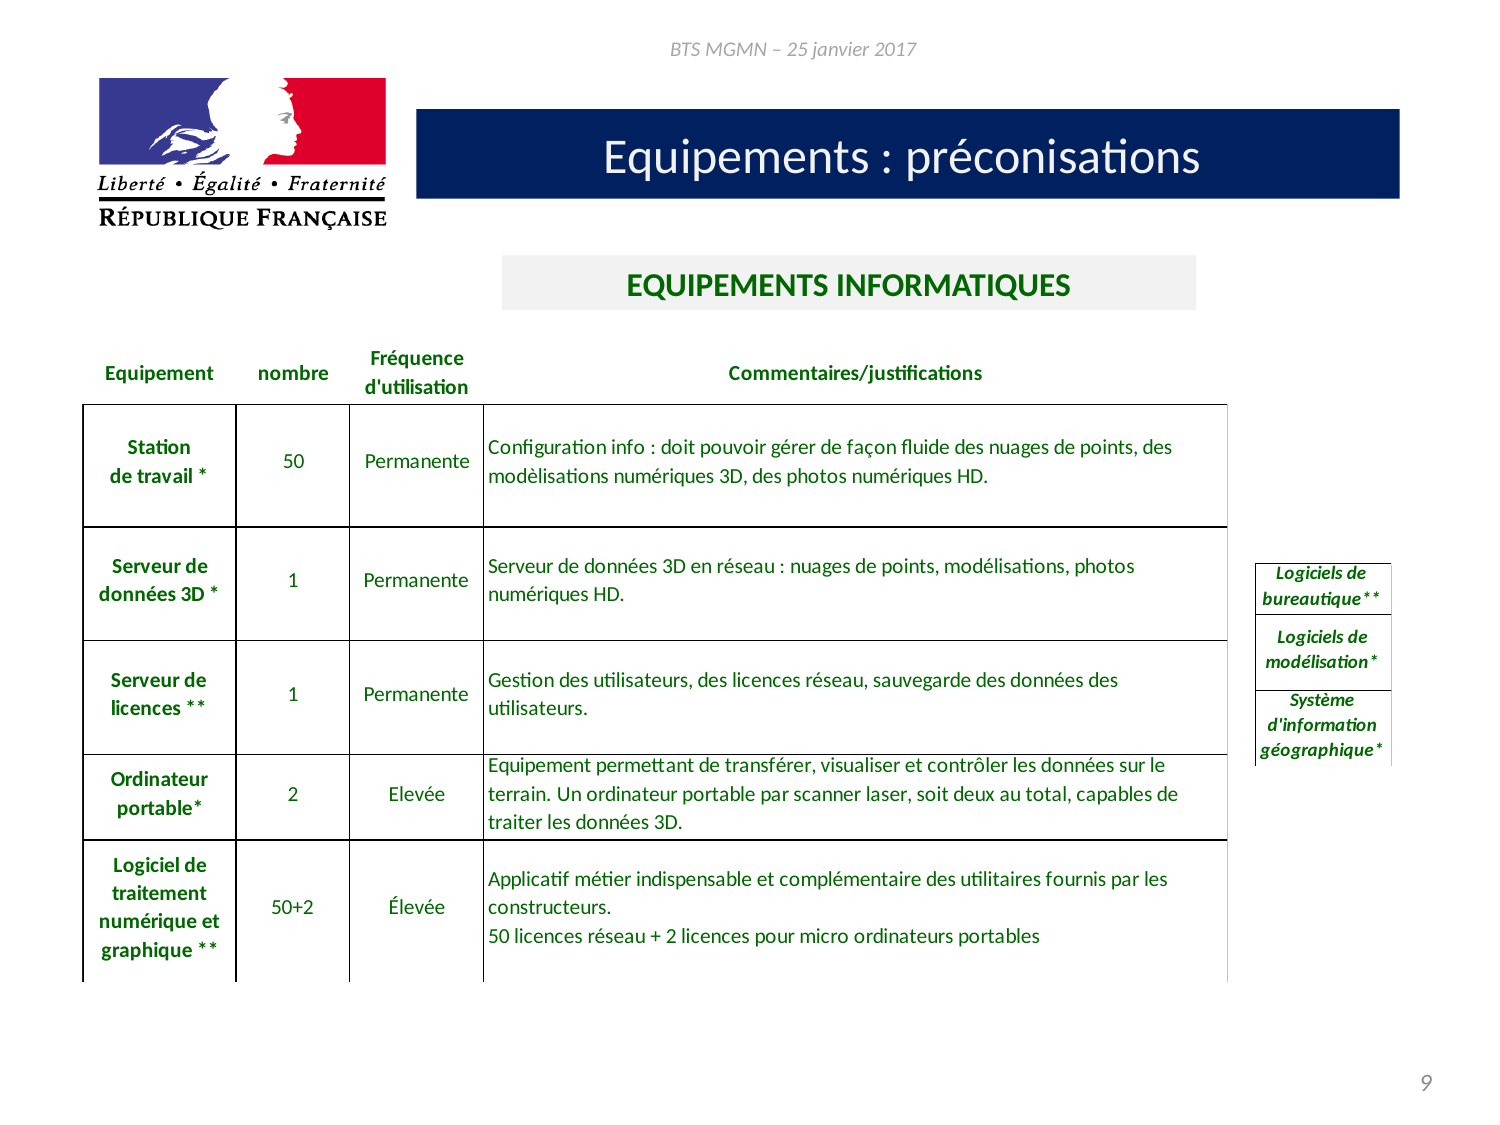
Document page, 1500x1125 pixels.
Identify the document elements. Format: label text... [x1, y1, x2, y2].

slide_number 9 [1096, 1051, 1447, 1112]
text_box EQUIPEMENTS INFORMATIQUES [501, 255, 1197, 310]
text_box Equipements : préconisations [422, 109, 1400, 199]
picture [64, 77, 417, 230]
footer BTS MGMN – 25 janvier 2017 [555, 18, 1031, 79]
picture [1254, 563, 1393, 768]
picture [82, 346, 1229, 984]
